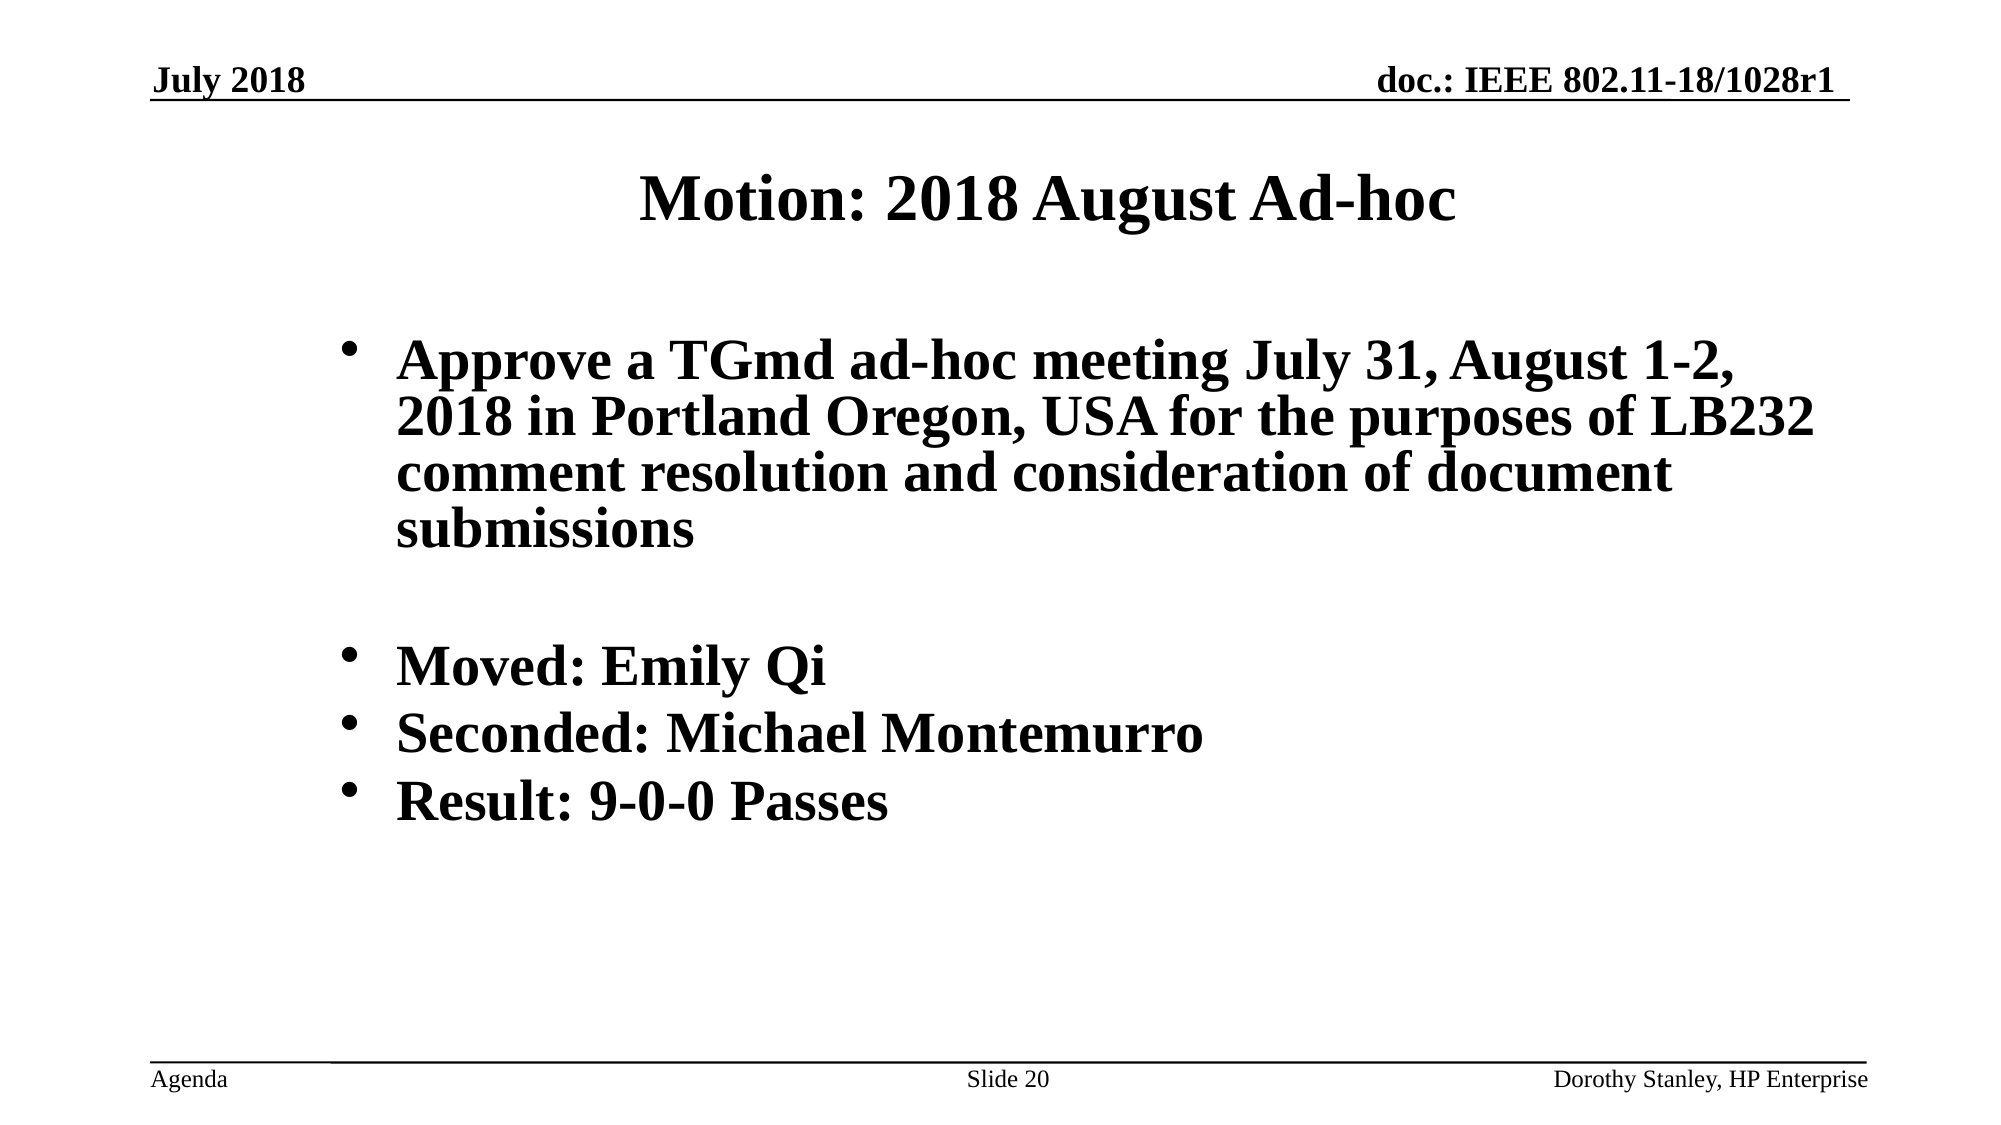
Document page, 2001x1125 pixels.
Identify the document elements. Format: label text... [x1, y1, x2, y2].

title Motion: 2018 August Ad-hoc [300, 106, 1797, 281]
footer Dorothy Stanley, HP Enterprise [1549, 1078, 1869, 1093]
slide_number Slide 20 [966, 1078, 1051, 1093]
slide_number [152, 54, 567, 100]
list Approve a TGmd ad-hoc meeting July 31, August 1-2, 2018 in Portland Oregon, USA for the purposes of LB232 comment resolution and consideration of document submissions Moved: Emily Qi Seconded: Michael Montemurro Result: 9-0-0 Passes [324, 327, 1880, 1078]
